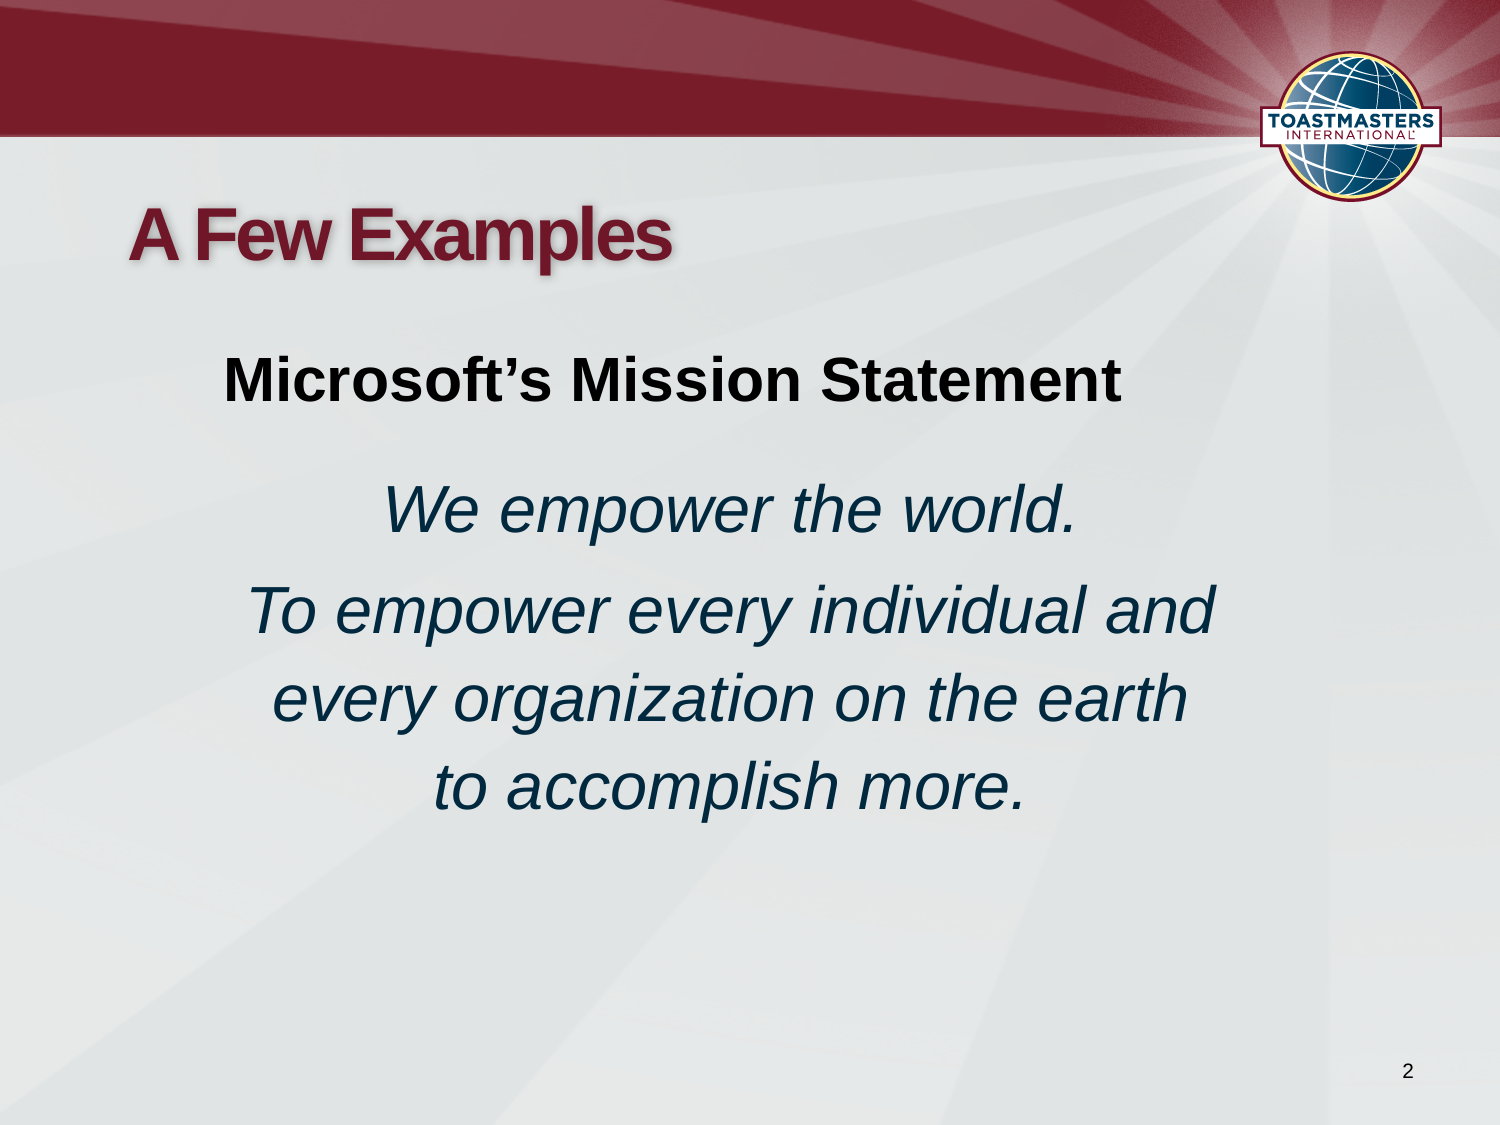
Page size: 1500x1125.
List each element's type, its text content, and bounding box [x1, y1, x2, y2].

text_box We empower the world. To empower every individual and every organization on the earth to accomplish more. [225, 450, 1238, 850]
title A Few Examples [112, 149, 1388, 326]
text_box Microsoft’s Mission Statement [208, 332, 1275, 422]
picture [0, 0, 1500, 1125]
text_box 2 [1387, 1050, 1428, 1090]
